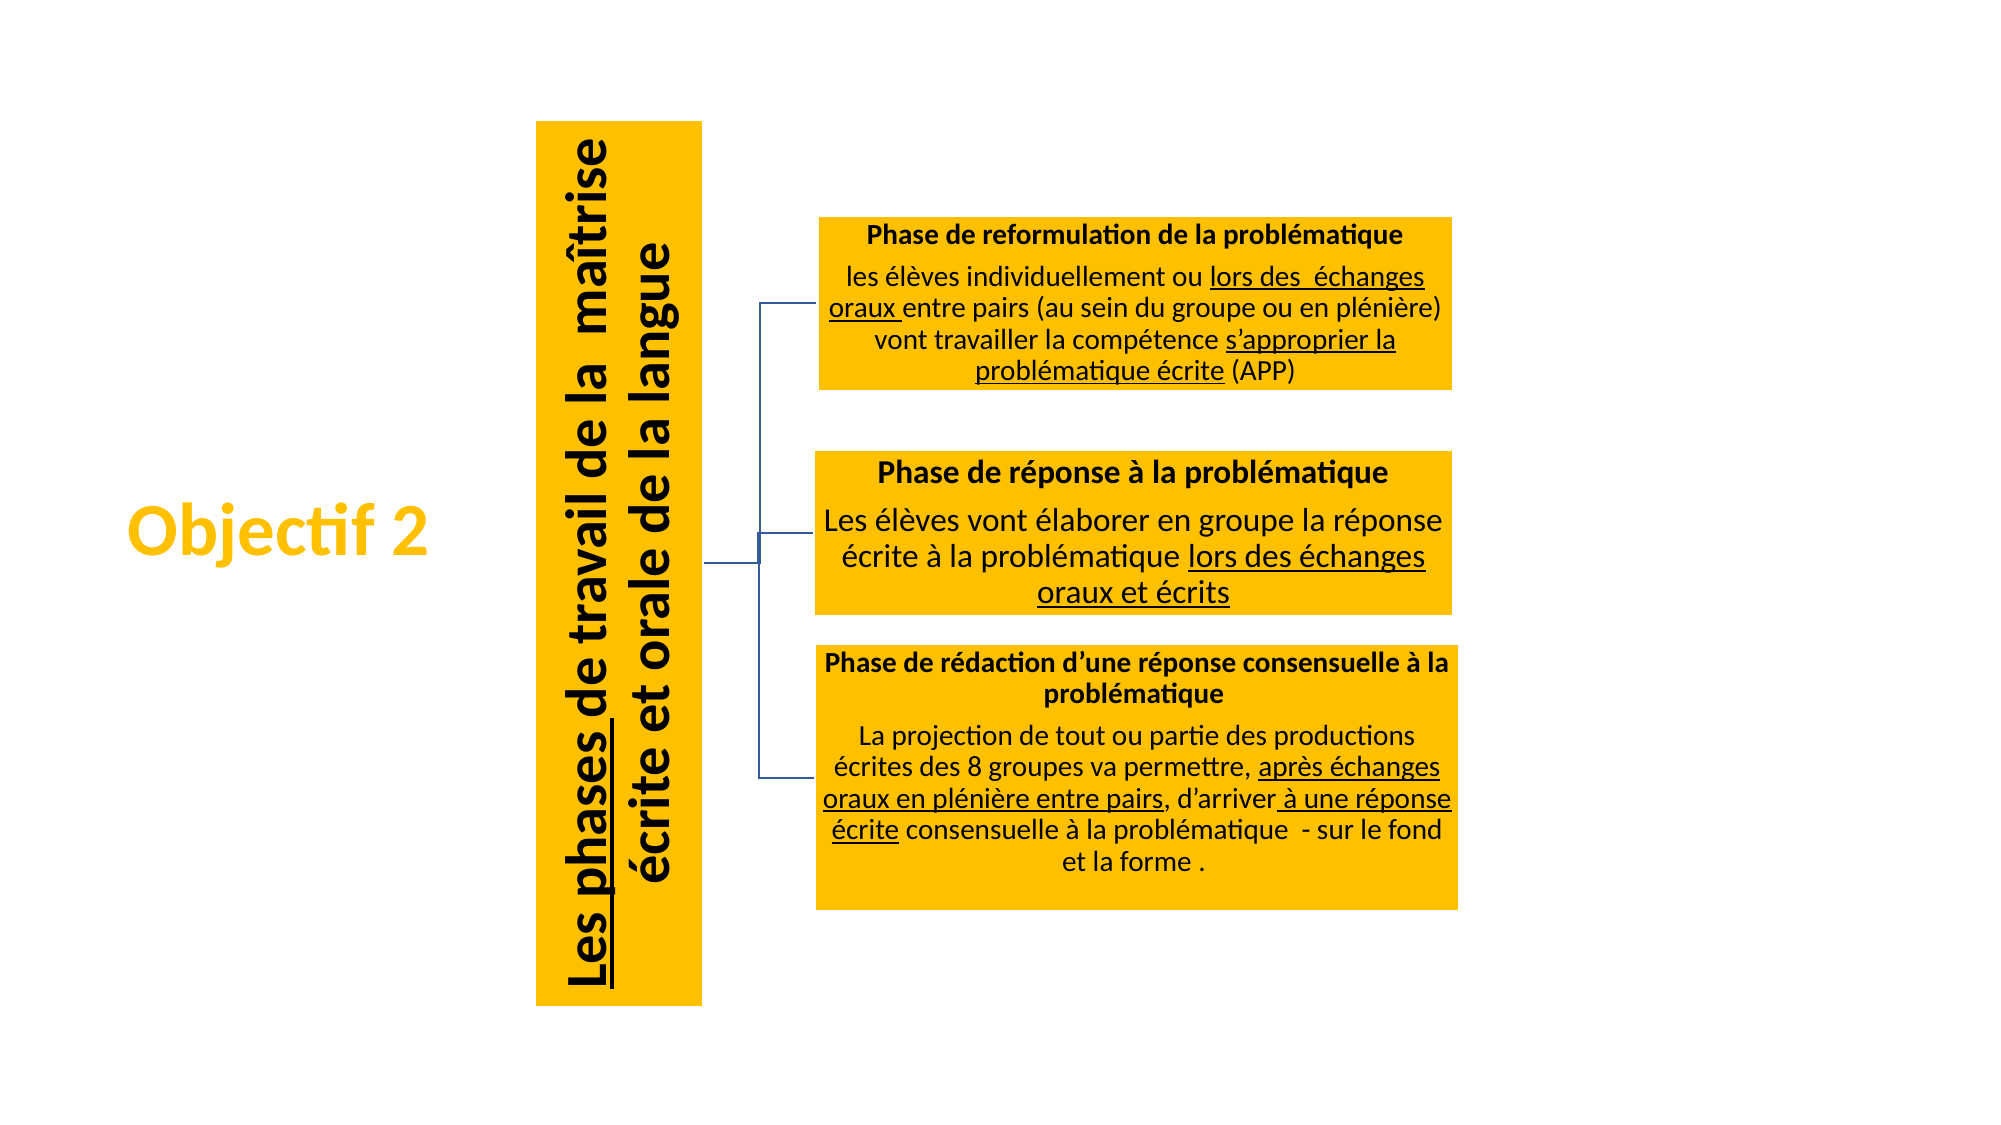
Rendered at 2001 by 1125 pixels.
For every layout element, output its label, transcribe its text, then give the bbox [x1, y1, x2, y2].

text_box Objectif 2 [113, 473, 333, 578]
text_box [333, 117, 1667, 1007]
